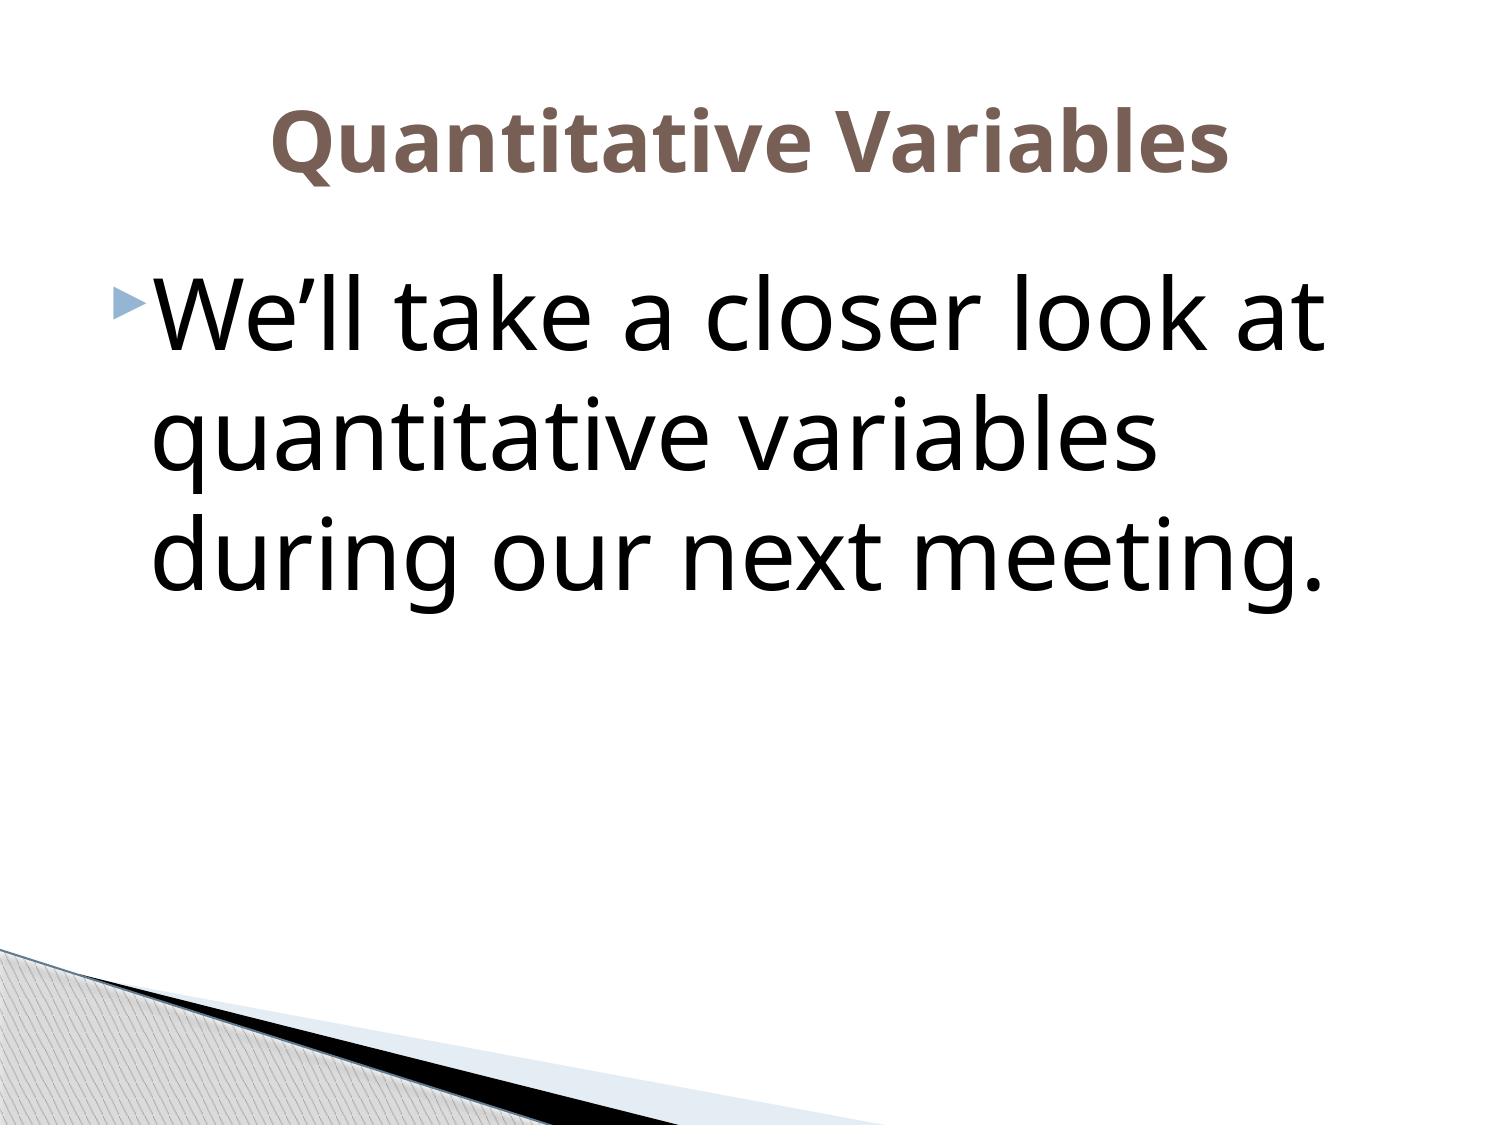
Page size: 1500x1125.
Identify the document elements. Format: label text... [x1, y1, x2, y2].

list We’ll take a closer look at quantitative variables during our next meeting. [75, 243, 1425, 986]
title Quantitative Variables [75, 45, 1425, 233]
